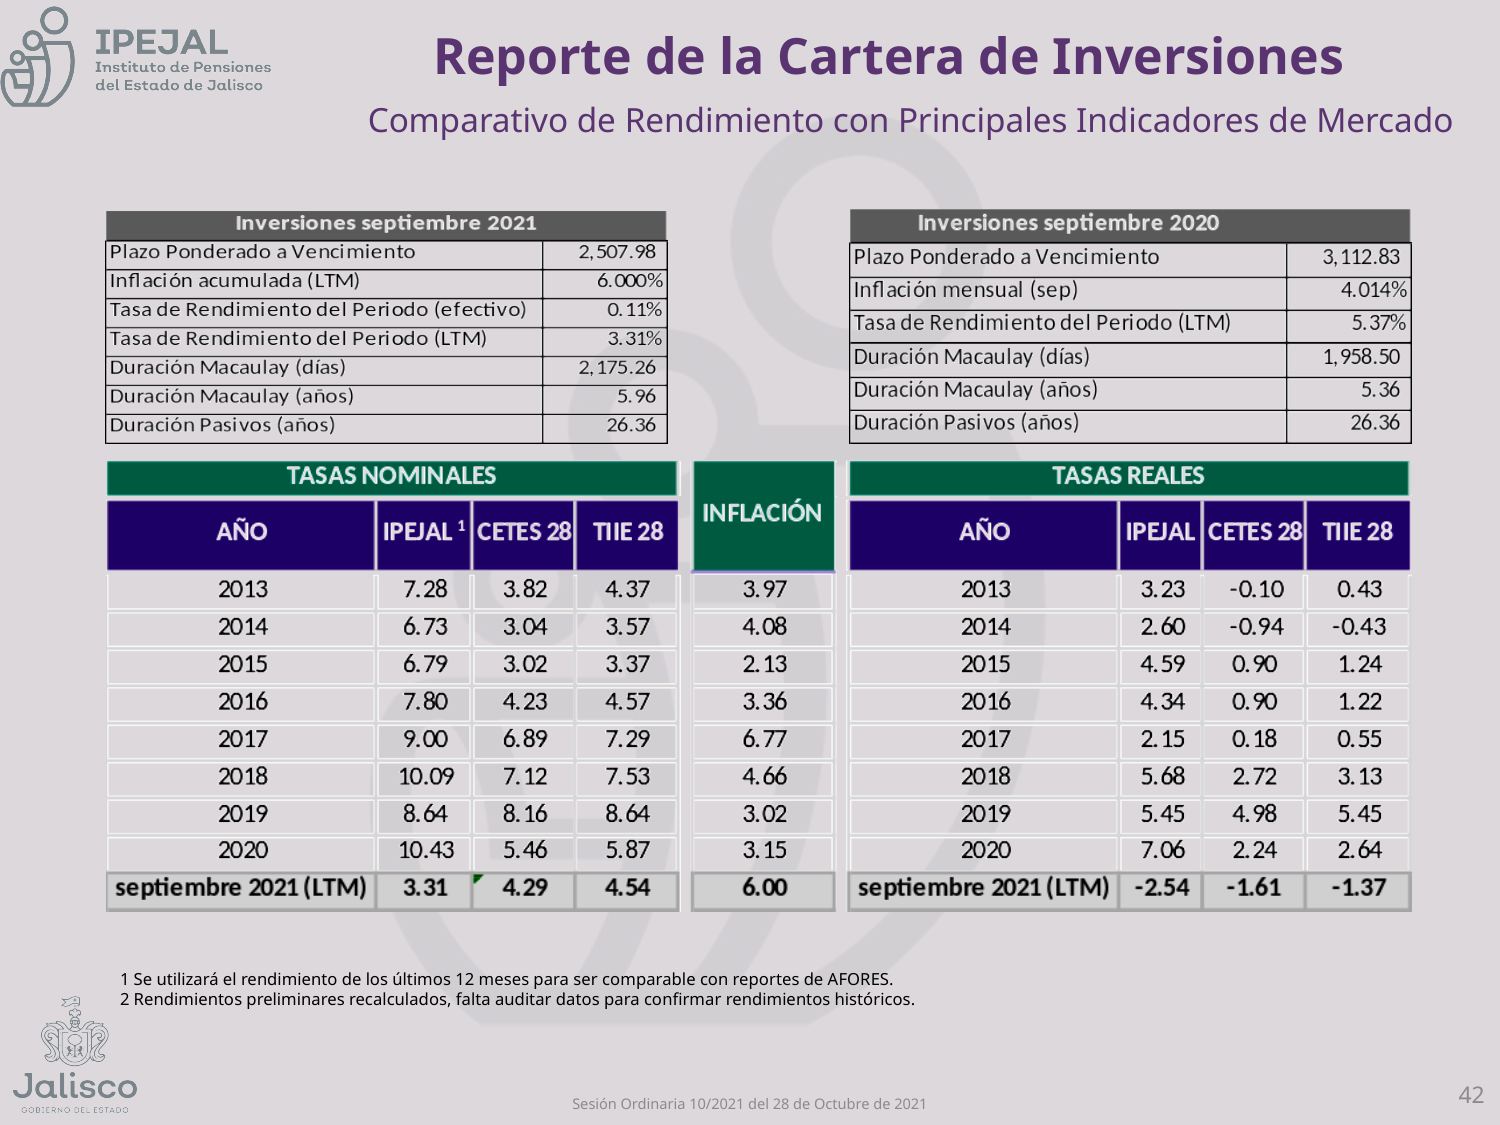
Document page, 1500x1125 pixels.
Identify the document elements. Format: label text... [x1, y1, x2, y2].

text_box 1 Se utilizará el rendimiento de los últimos 12 meses para ser comparable con reportes de AFORES. 2 Rendimientos preliminares recalculados, falta auditar datos para confirmar rendimientos históricos. [105, 961, 1269, 1017]
picture [0, 6, 271, 107]
text_box Reporte de la Cartera de Inversiones [277, 23, 1500, 149]
picture [848, 207, 1412, 444]
picture [106, 460, 1413, 913]
picture [0, 988, 166, 1125]
slide_number 42 [1411, 1066, 1500, 1125]
picture [104, 210, 668, 444]
text_box Comparativo de Rendimiento con Principales Indicadores de Mercado [277, 92, 1470, 147]
footer Sesión Ordinaria 10/2021 del 28 de Octubre de 2021 [472, 1074, 1028, 1125]
